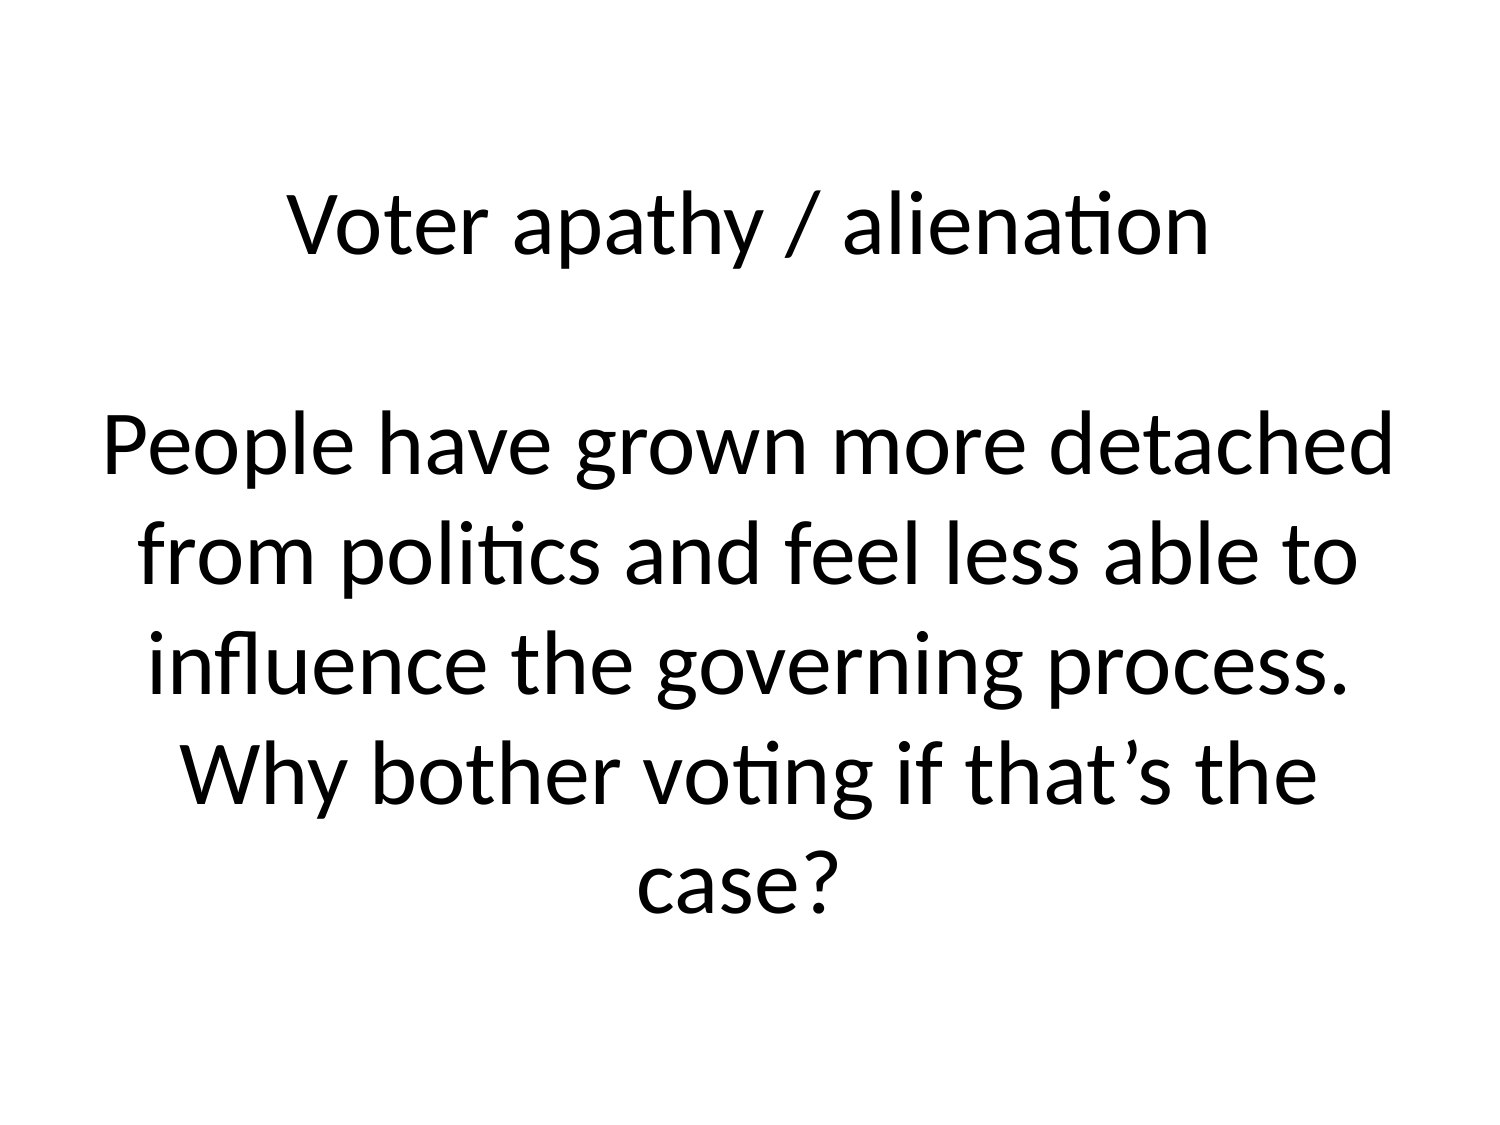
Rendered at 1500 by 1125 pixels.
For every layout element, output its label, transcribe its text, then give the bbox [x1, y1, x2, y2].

title Voter apathy / alienation People have grown more detached from politics and feel less able to influence the governing process. Why bother voting if that’s the case? [74, 44, 1426, 1051]
